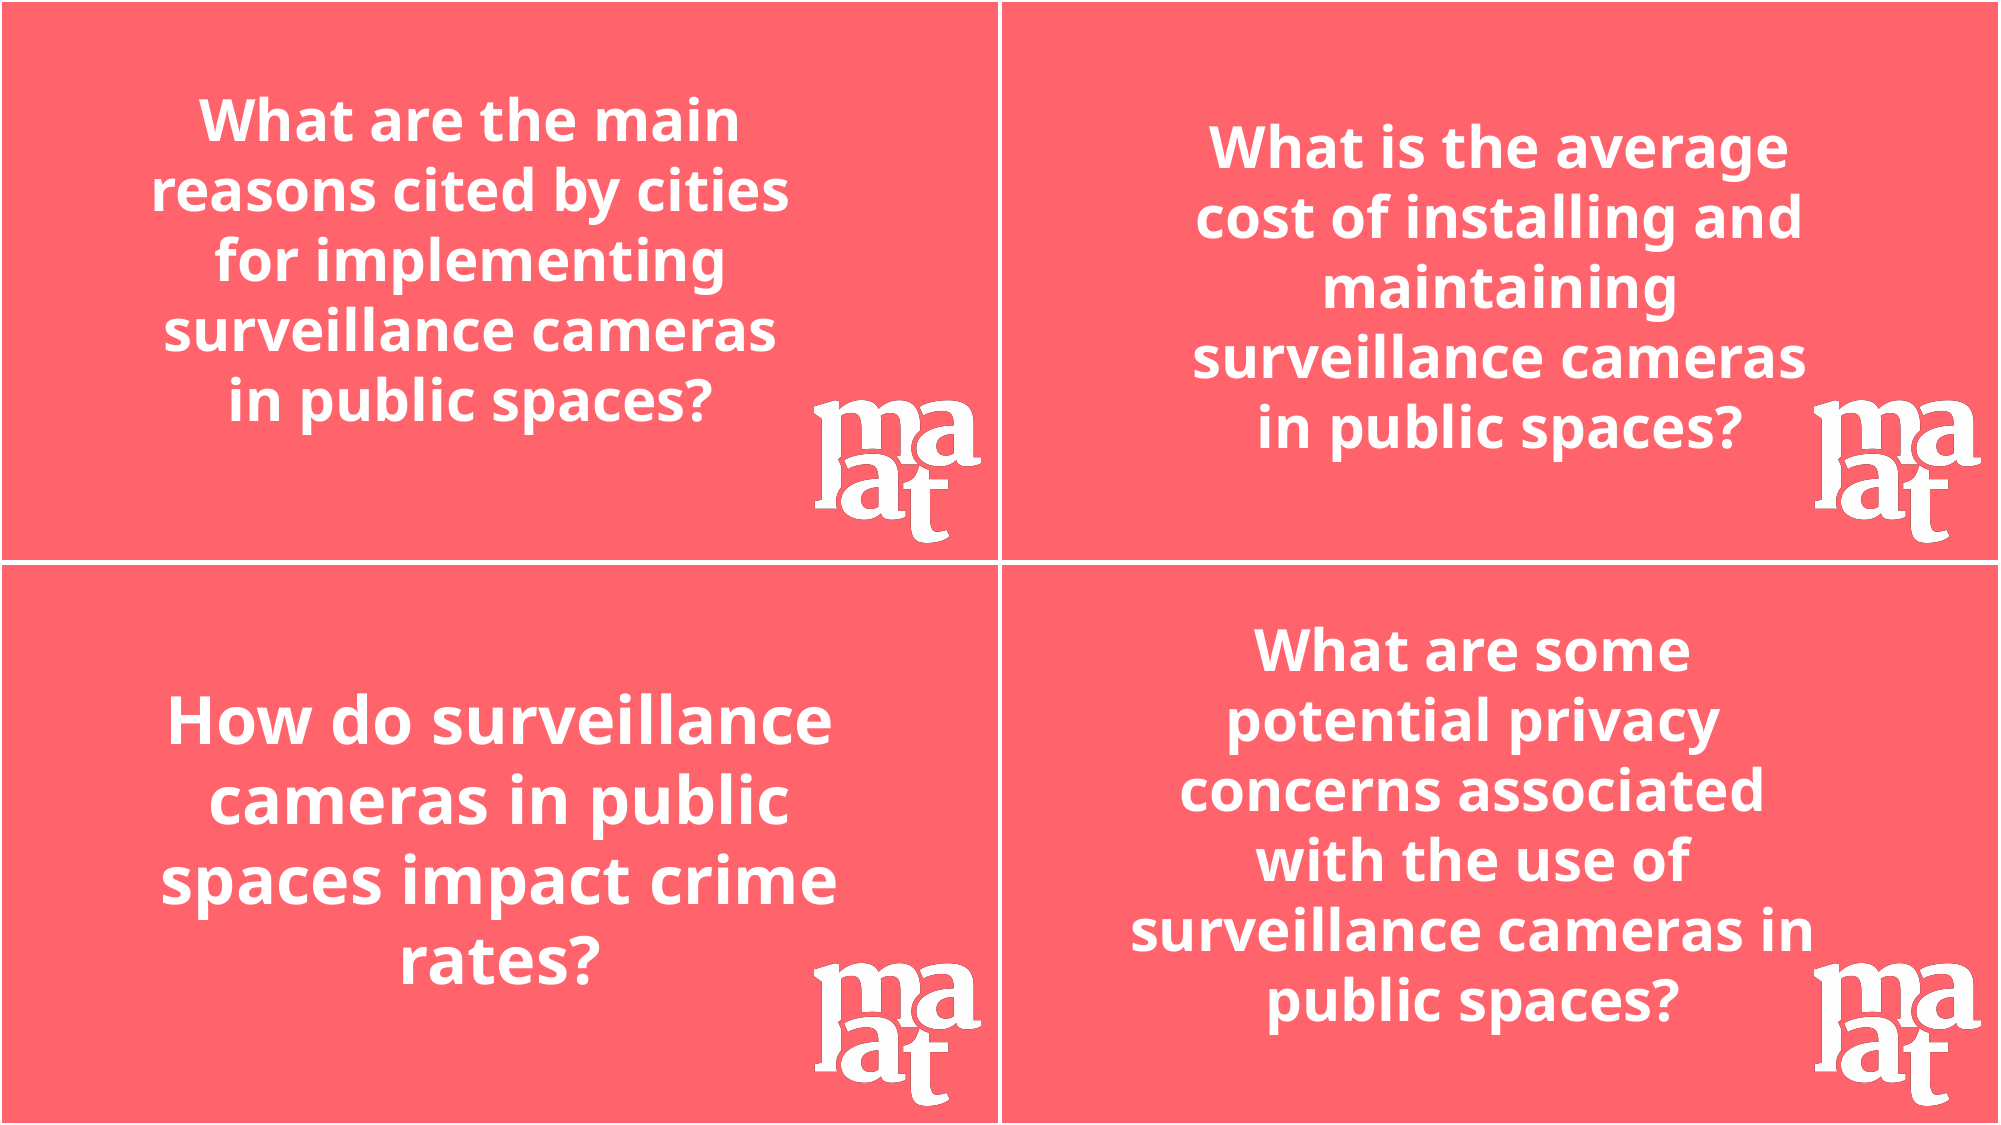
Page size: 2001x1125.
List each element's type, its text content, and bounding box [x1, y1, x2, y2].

text_box What is the average cost of installing and maintaining surveillance cameras in public spaces? [1156, 103, 1844, 468]
text_box [0, 0, 998, 561]
text_box How do surveillance cameras in public spaces impact crime rates? [102, 670, 898, 1006]
text_box [998, 561, 2000, 1125]
picture [1814, 962, 1981, 1106]
picture [1814, 400, 1981, 544]
picture [814, 400, 981, 544]
text_box What are some potential privacy concerns associated with the use of surveillance cameras in public spaces? [1102, 605, 1844, 1041]
text_box [0, 561, 998, 1125]
text_box [998, 0, 2000, 561]
text_box What are the main reasons cited by cities for implementing surveillance cameras in public spaces? [126, 75, 815, 441]
picture [814, 962, 981, 1106]
